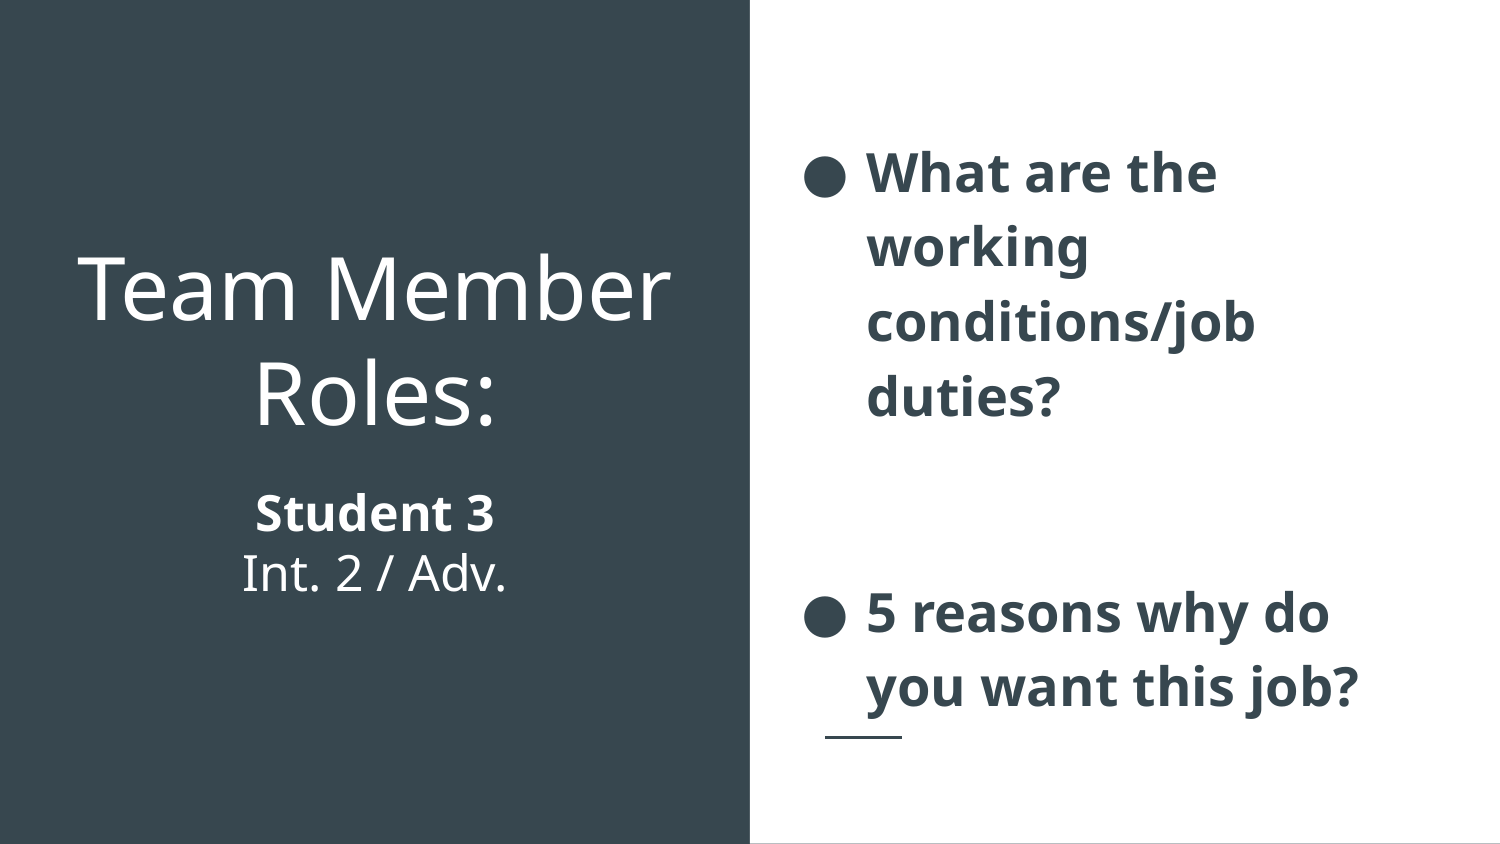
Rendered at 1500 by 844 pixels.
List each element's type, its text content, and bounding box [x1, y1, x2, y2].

subtitle Student 3 Int. 2 / Adv. [43, 466, 708, 688]
title Team Member Roles: [43, 177, 708, 458]
list What are the working conditions/job duties? 5 reasons why do you want this job? [776, 36, 1440, 810]
